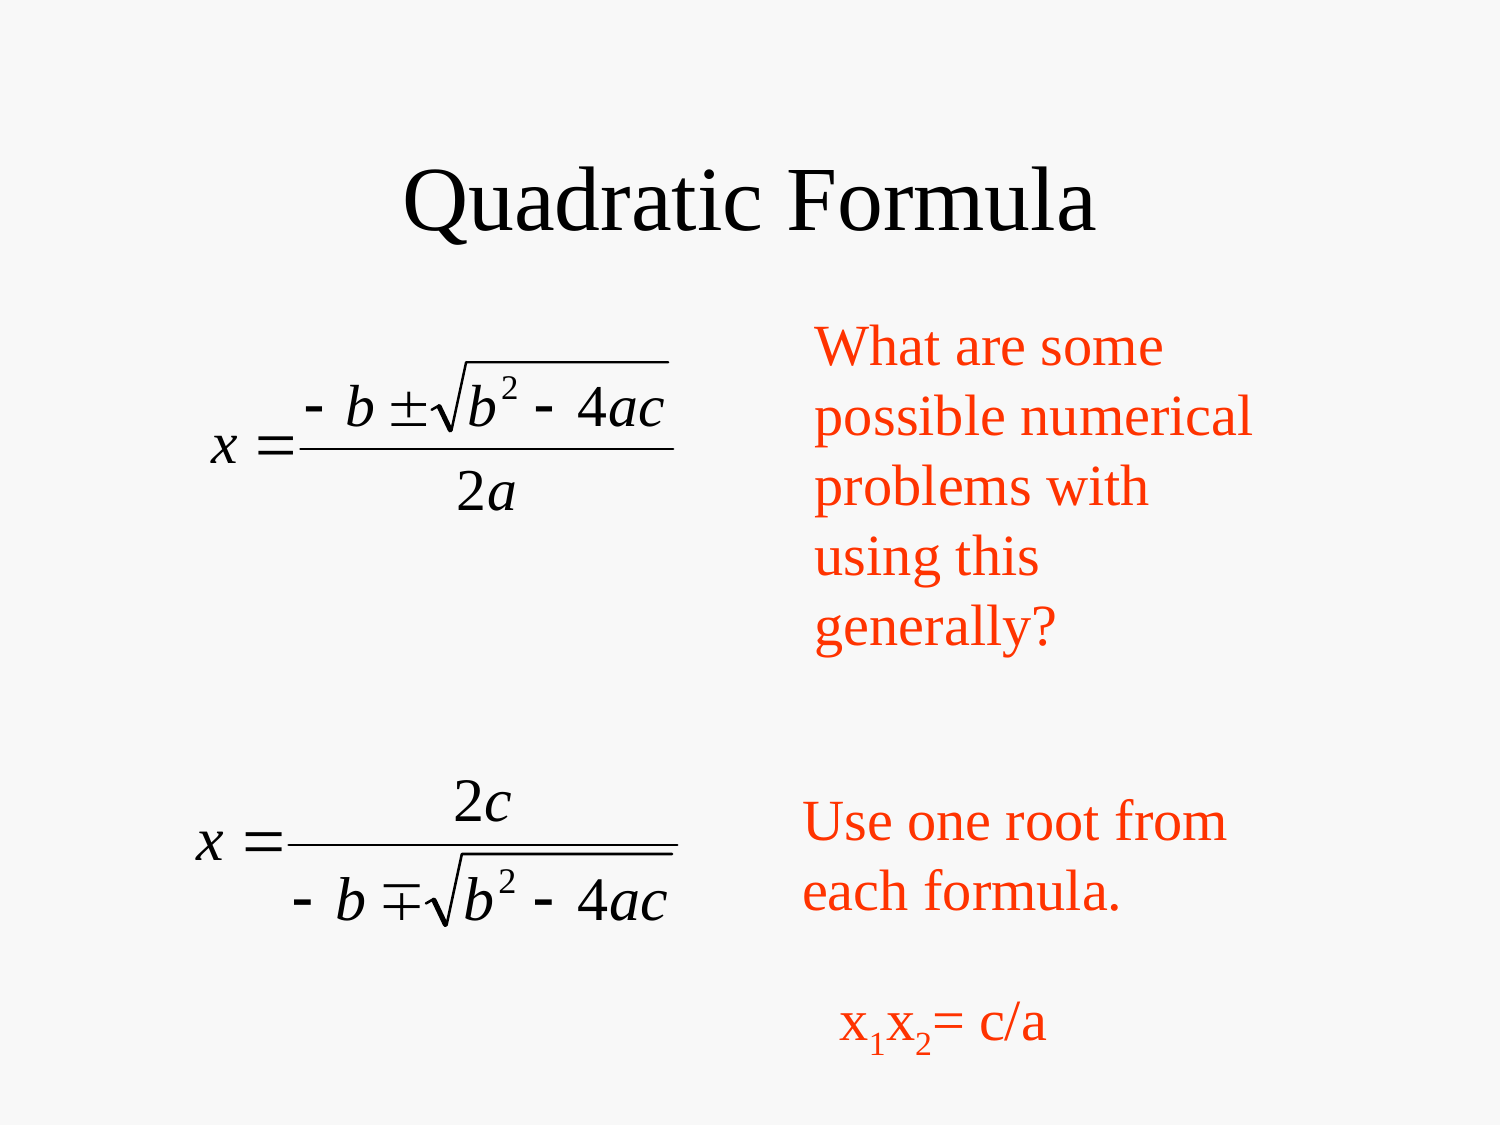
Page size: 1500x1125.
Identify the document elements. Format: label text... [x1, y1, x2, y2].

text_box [183, 762, 692, 938]
text_box x1x2= c/a [824, 975, 1363, 1070]
title Quadratic Formula [112, 99, 1388, 288]
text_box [199, 349, 688, 524]
text_box Use one root from each formula. [787, 774, 1325, 930]
text_box What are some possible numerical problems with using this generally? [800, 299, 1288, 665]
